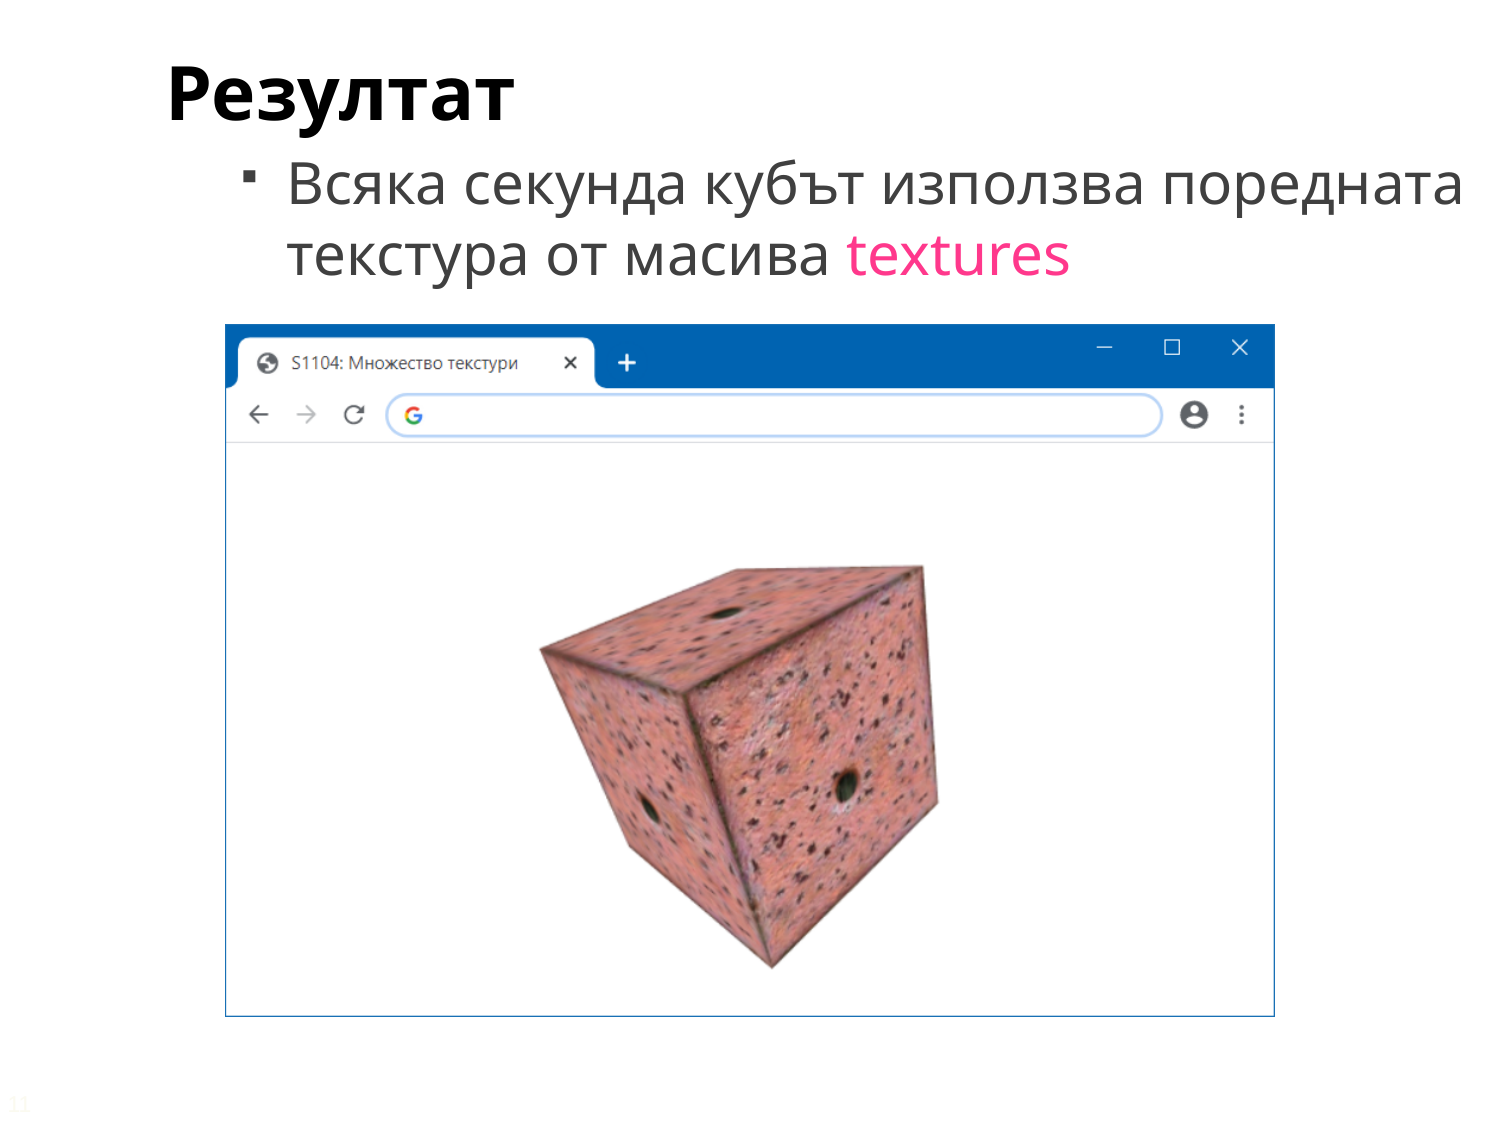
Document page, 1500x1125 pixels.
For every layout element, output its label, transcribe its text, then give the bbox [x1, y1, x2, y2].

picture [224, 324, 1276, 1017]
list Резултат Всяка секунда кубът използва поредната текстура от масива textures [150, 37, 1488, 1113]
